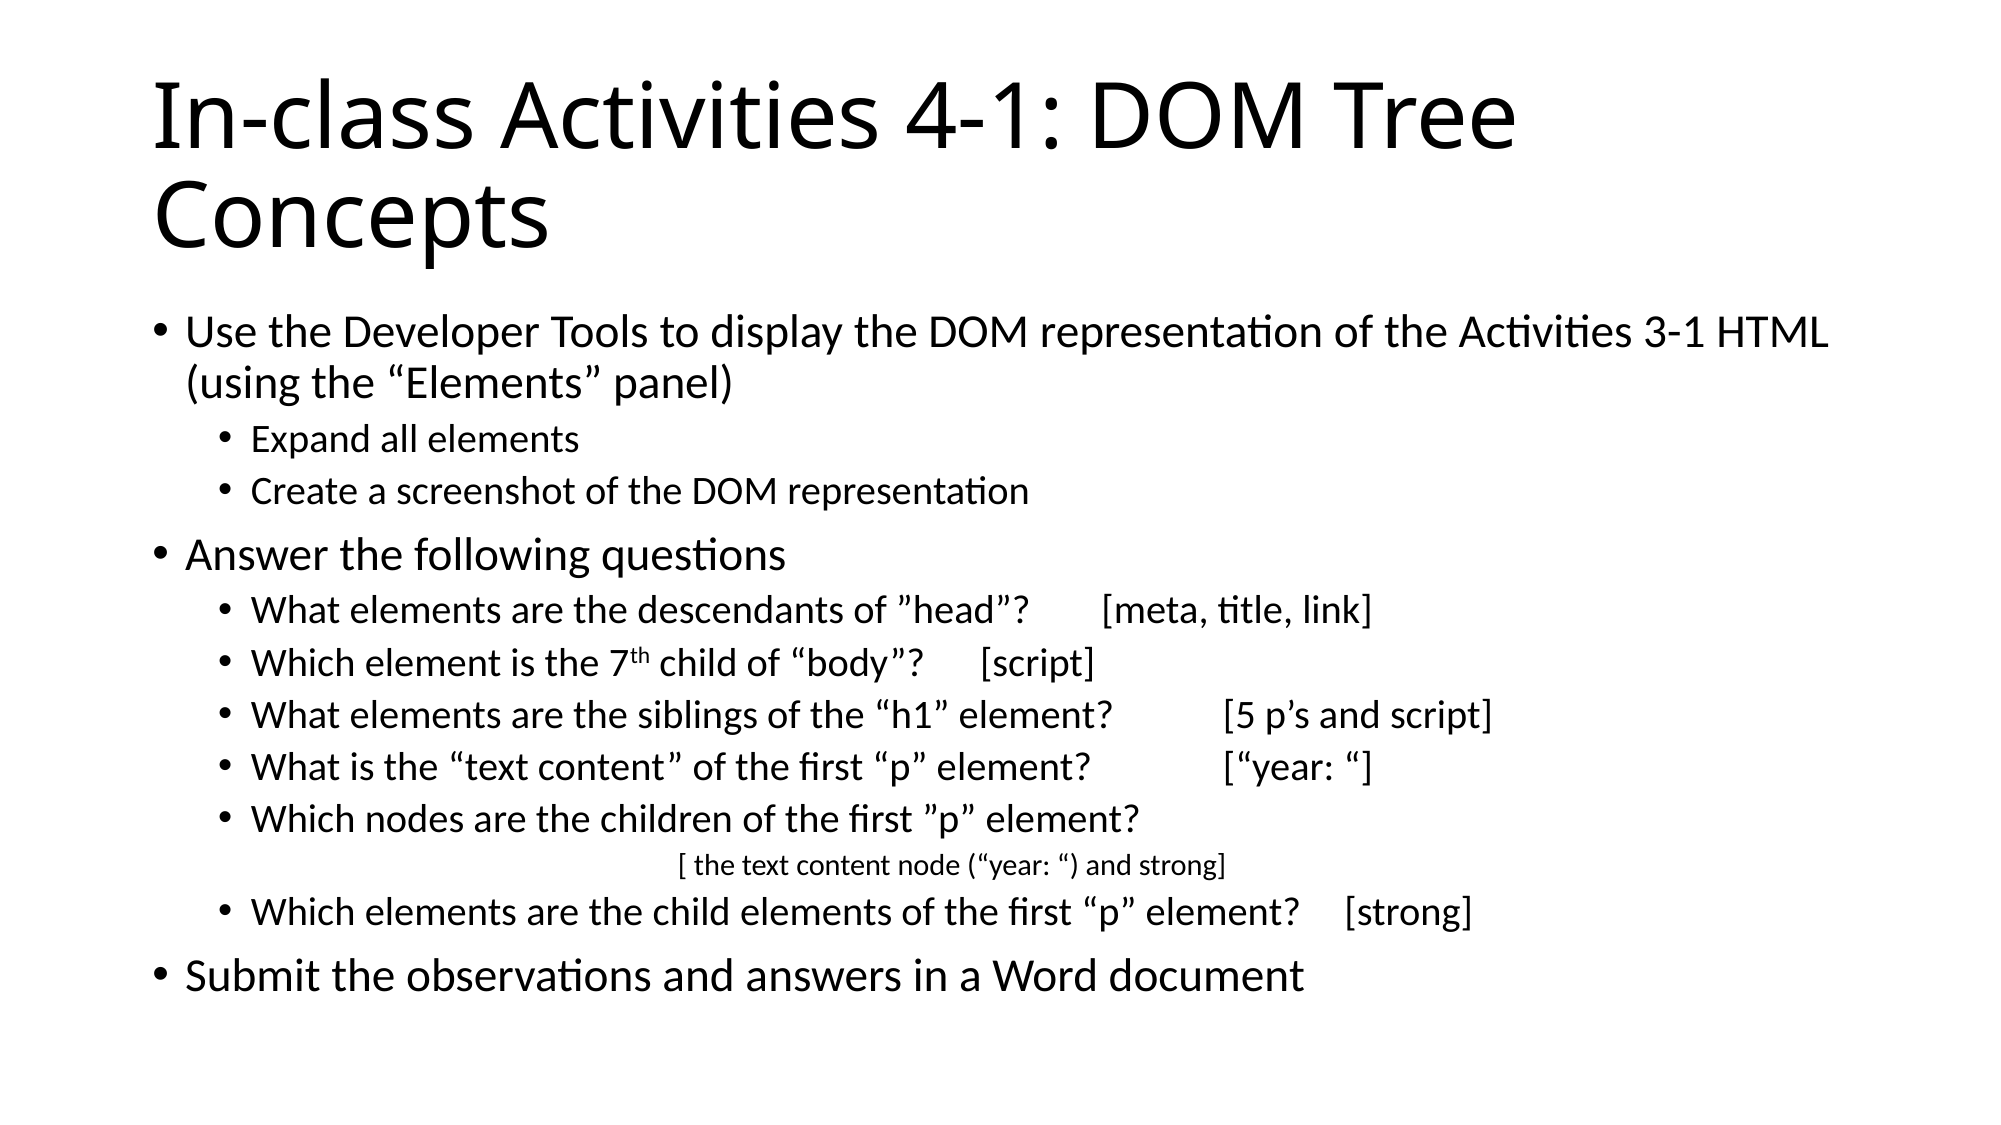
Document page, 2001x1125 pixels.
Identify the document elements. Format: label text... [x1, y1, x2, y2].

list Use the Developer Tools to display the DOM representation of the Activities 3-1 HTML (using the “Elements” panel) Expand all elements Create a screenshot of the DOM representation Answer the following questions What elements are the descendants of ”head”? [meta, title, link] Which element is the 7th child of “body”? [script] What elements are the siblings of the “h1” element? [5 p’s and script] What is the “text content” of the first “p” element? [“year: “] Which nodes are the children of the first ”p” element? [ the text content node (“year: “) and strong] Which elements are the child elements of the first “p” element? [strong] Submit the observations and answers in a Word document [137, 299, 1863, 1014]
title In-class Activities 4-1: DOM Tree Concepts [137, 59, 1863, 278]
